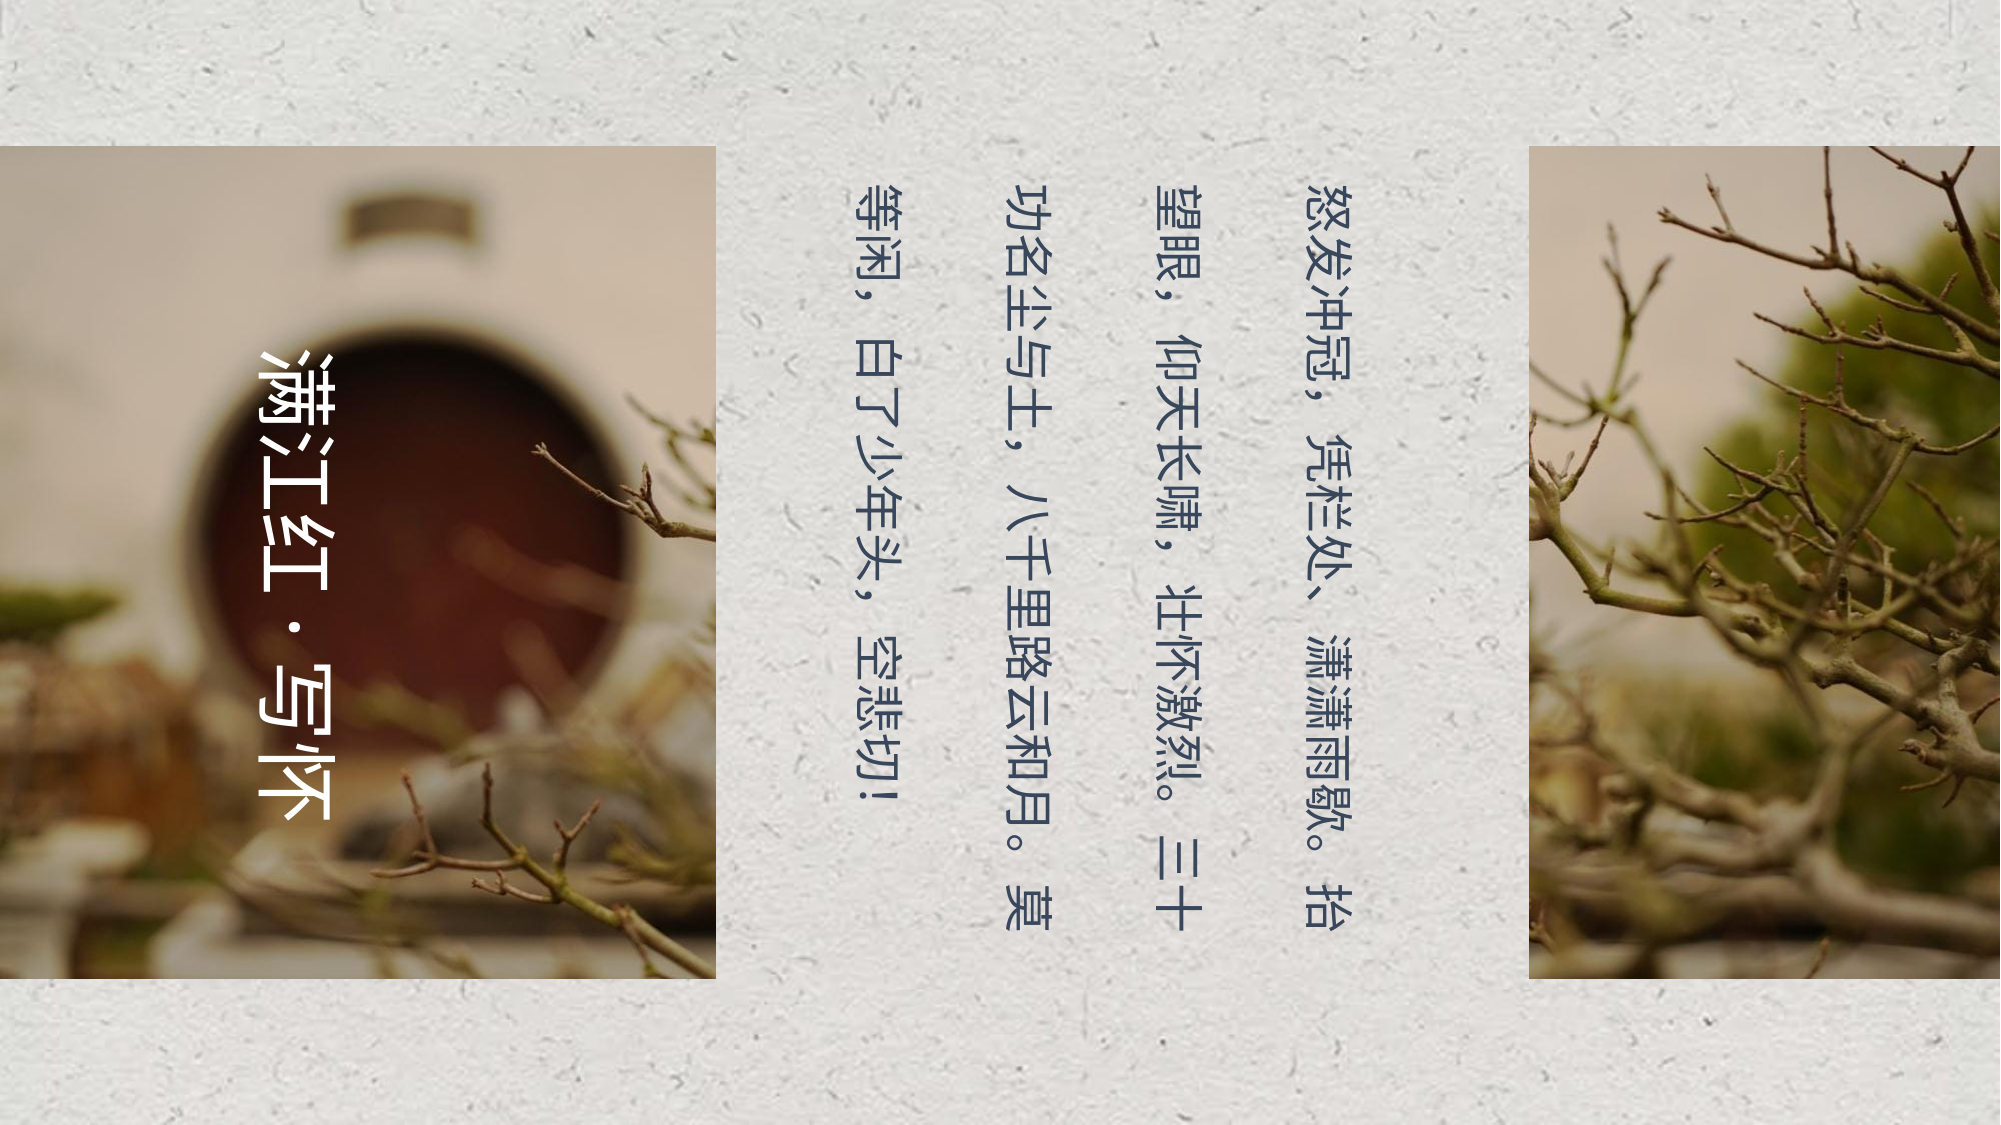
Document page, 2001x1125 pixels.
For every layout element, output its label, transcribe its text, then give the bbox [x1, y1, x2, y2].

text_box 怒发冲冠，凭栏处、潇潇雨歇。抬望眼，仰天长啸，壮怀激烈。三十功名尘与土，八千里路云和月。莫等闲，白了少年头，空悲切！ [693, 168, 1458, 995]
picture [0, 0, 2000, 1125]
